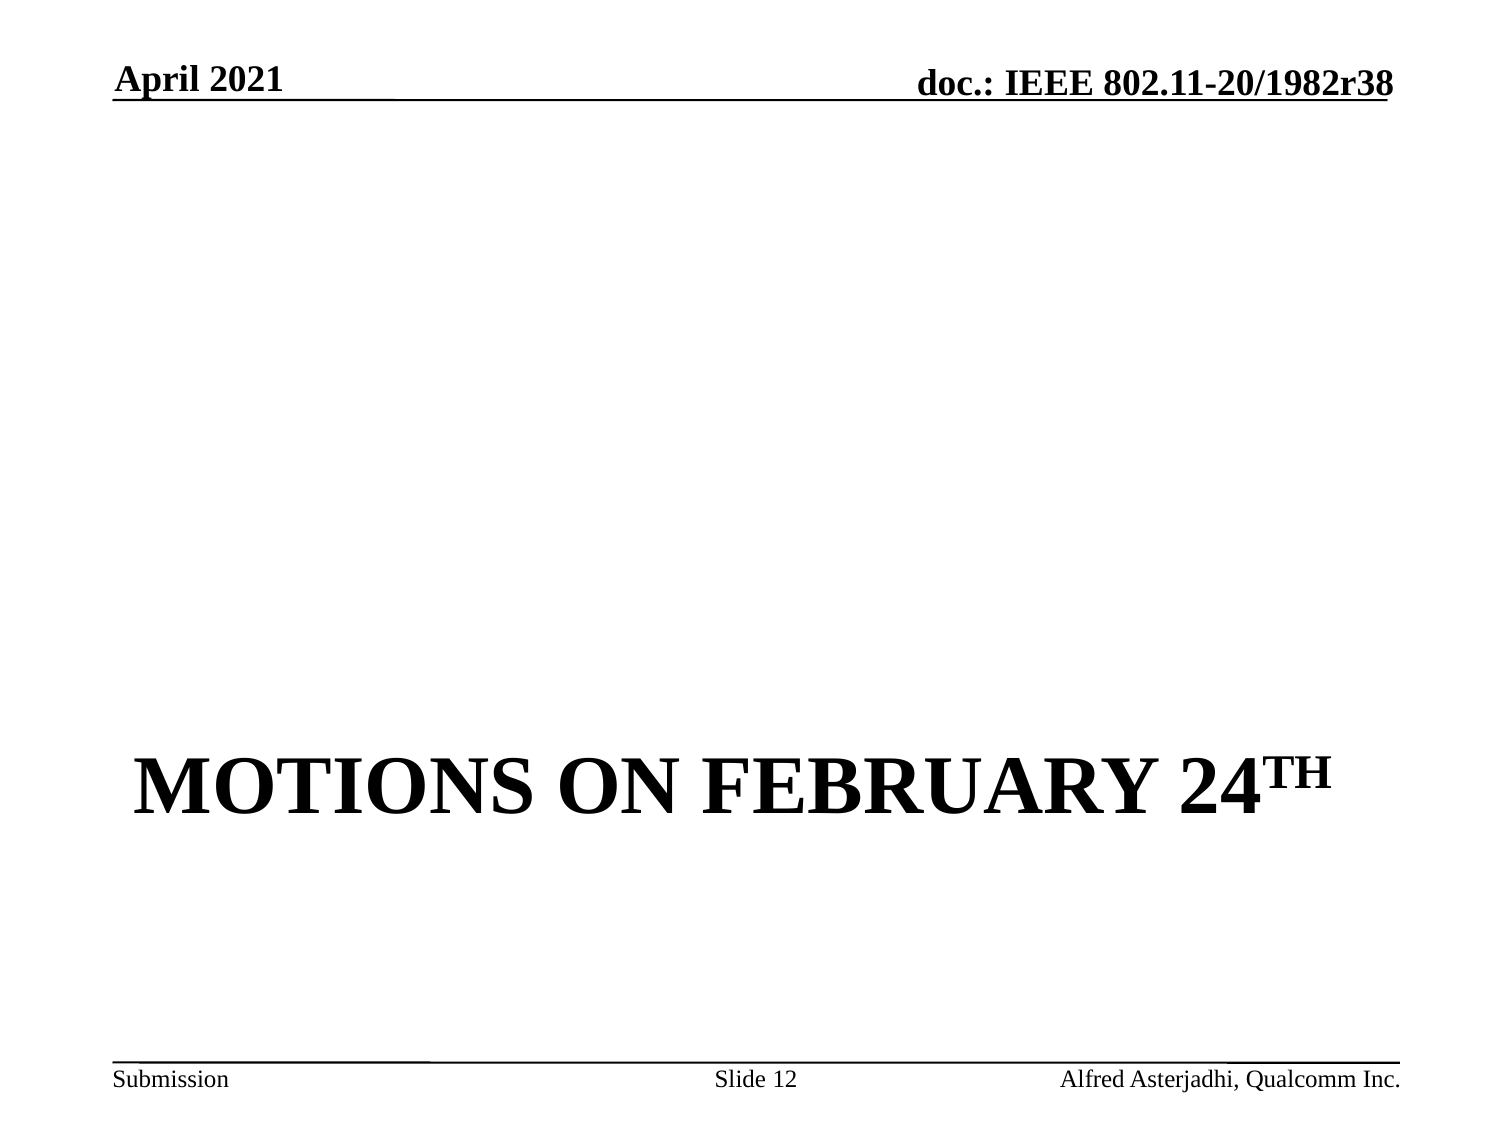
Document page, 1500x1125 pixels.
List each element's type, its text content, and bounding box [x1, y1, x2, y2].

slide_number Slide 12 [712, 1061, 800, 1123]
title Motions on FEBRUARY 24th [118, 722, 1394, 947]
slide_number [114, 54, 423, 100]
footer Alfred Asterjadhi, Qualcomm Inc. [878, 1061, 1402, 1093]
